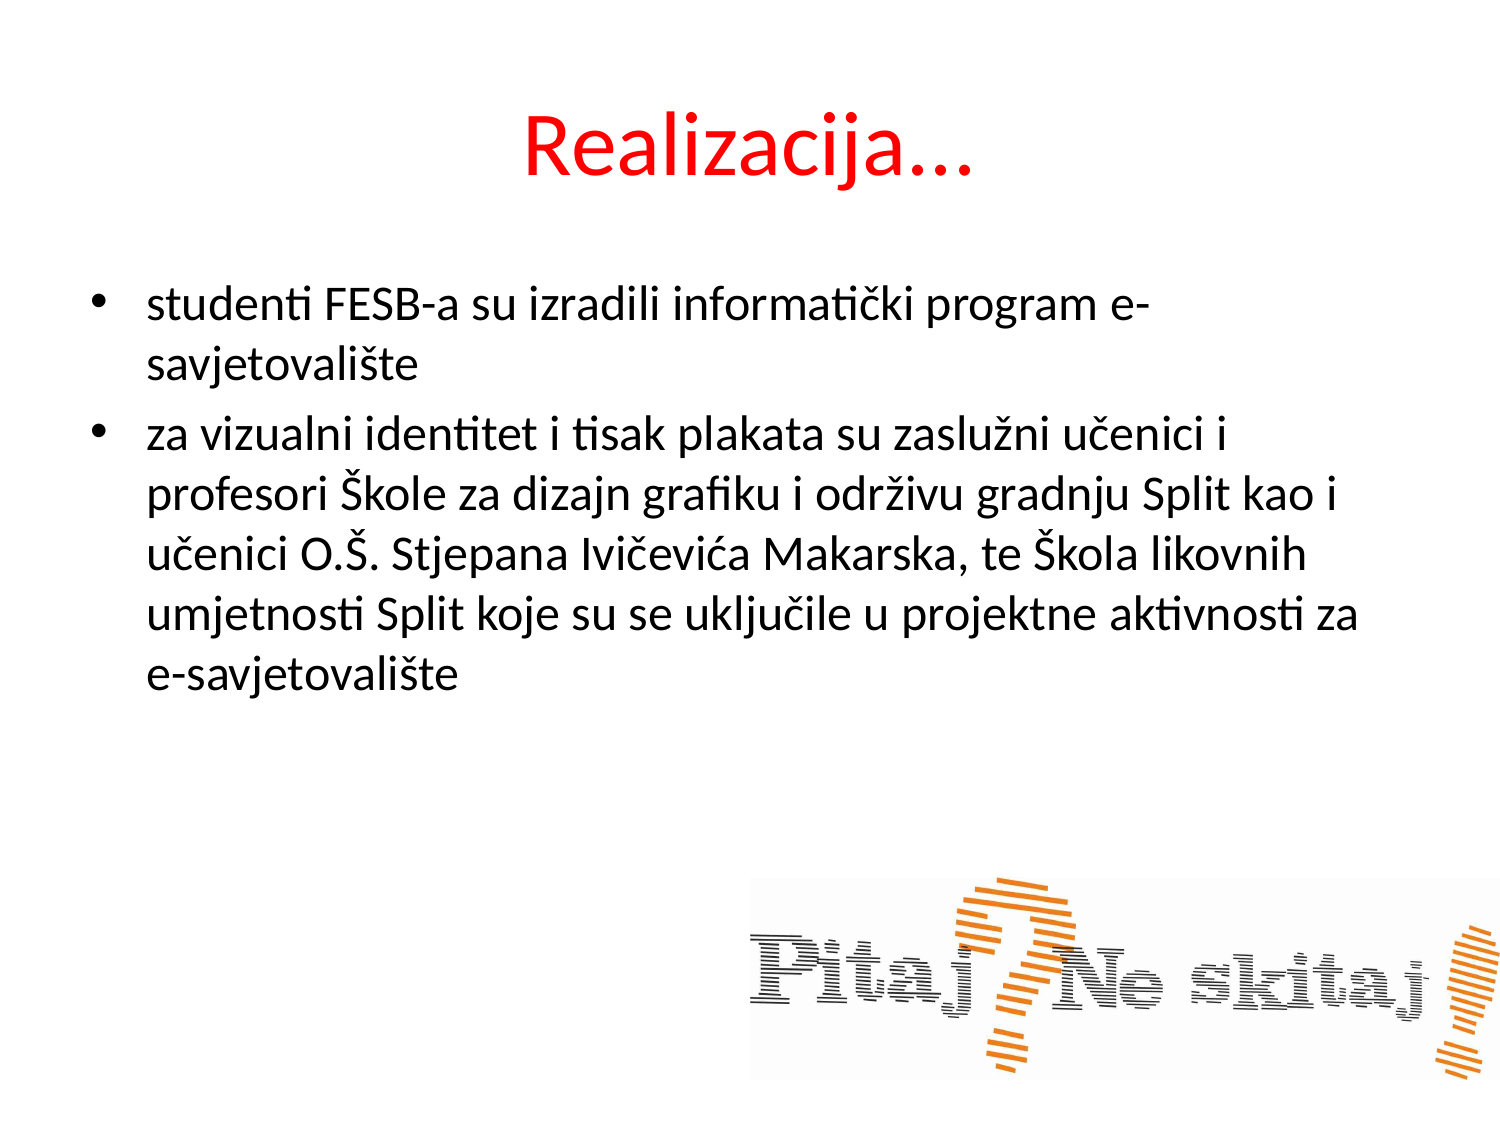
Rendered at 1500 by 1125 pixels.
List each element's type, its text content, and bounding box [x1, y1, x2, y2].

picture [749, 877, 1500, 1081]
list studenti FESB-a su izradili informatički program e-savjetovalište za vizualni identitet i tisak plakata su zaslužni učenici i profesori Škole za dizajn grafiku i održivu gradnju Split kao i učenici O.Š. Stjepana Ivičevića Makarska, te Škola likovnih umjetnosti Split koje su se uključile u projektne aktivnosti za e-savjetovalište [74, 262, 1426, 1006]
title Realizacija... [74, 44, 1426, 233]
